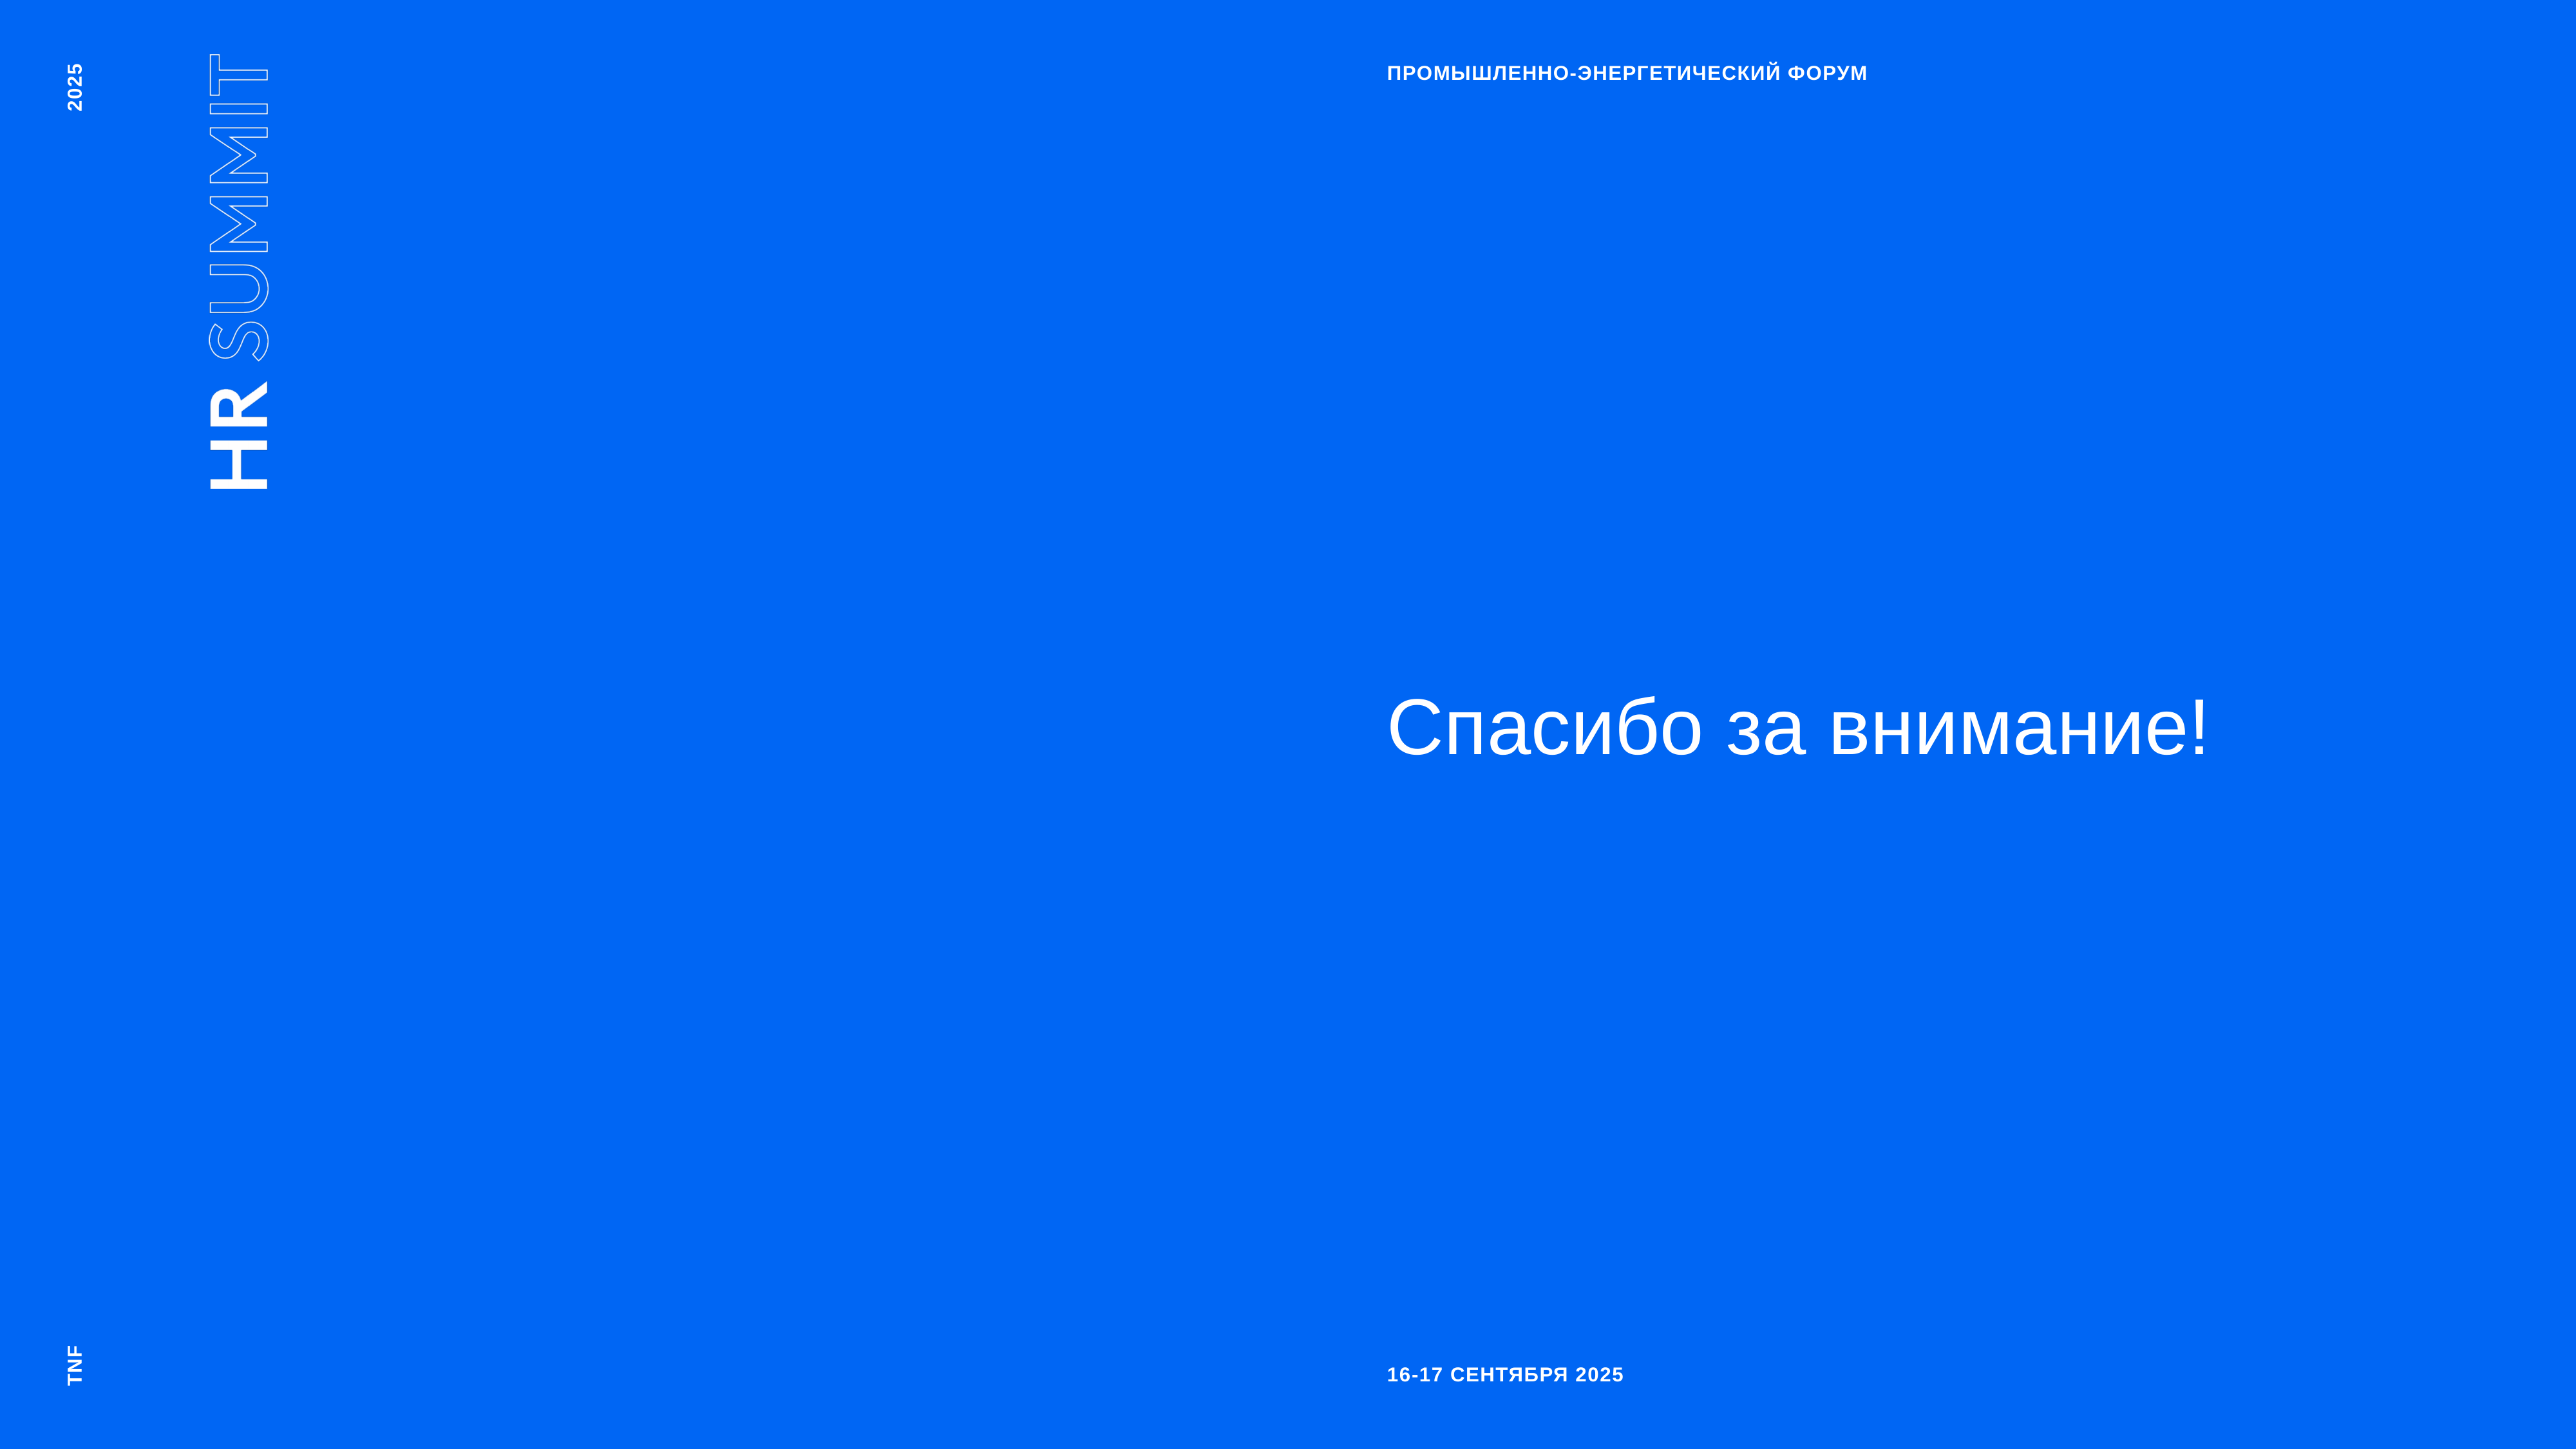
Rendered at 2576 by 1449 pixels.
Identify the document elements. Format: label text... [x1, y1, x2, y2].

text_box Спасибо за внимание! [1381, 670, 2512, 776]
picture [209, 55, 269, 488]
